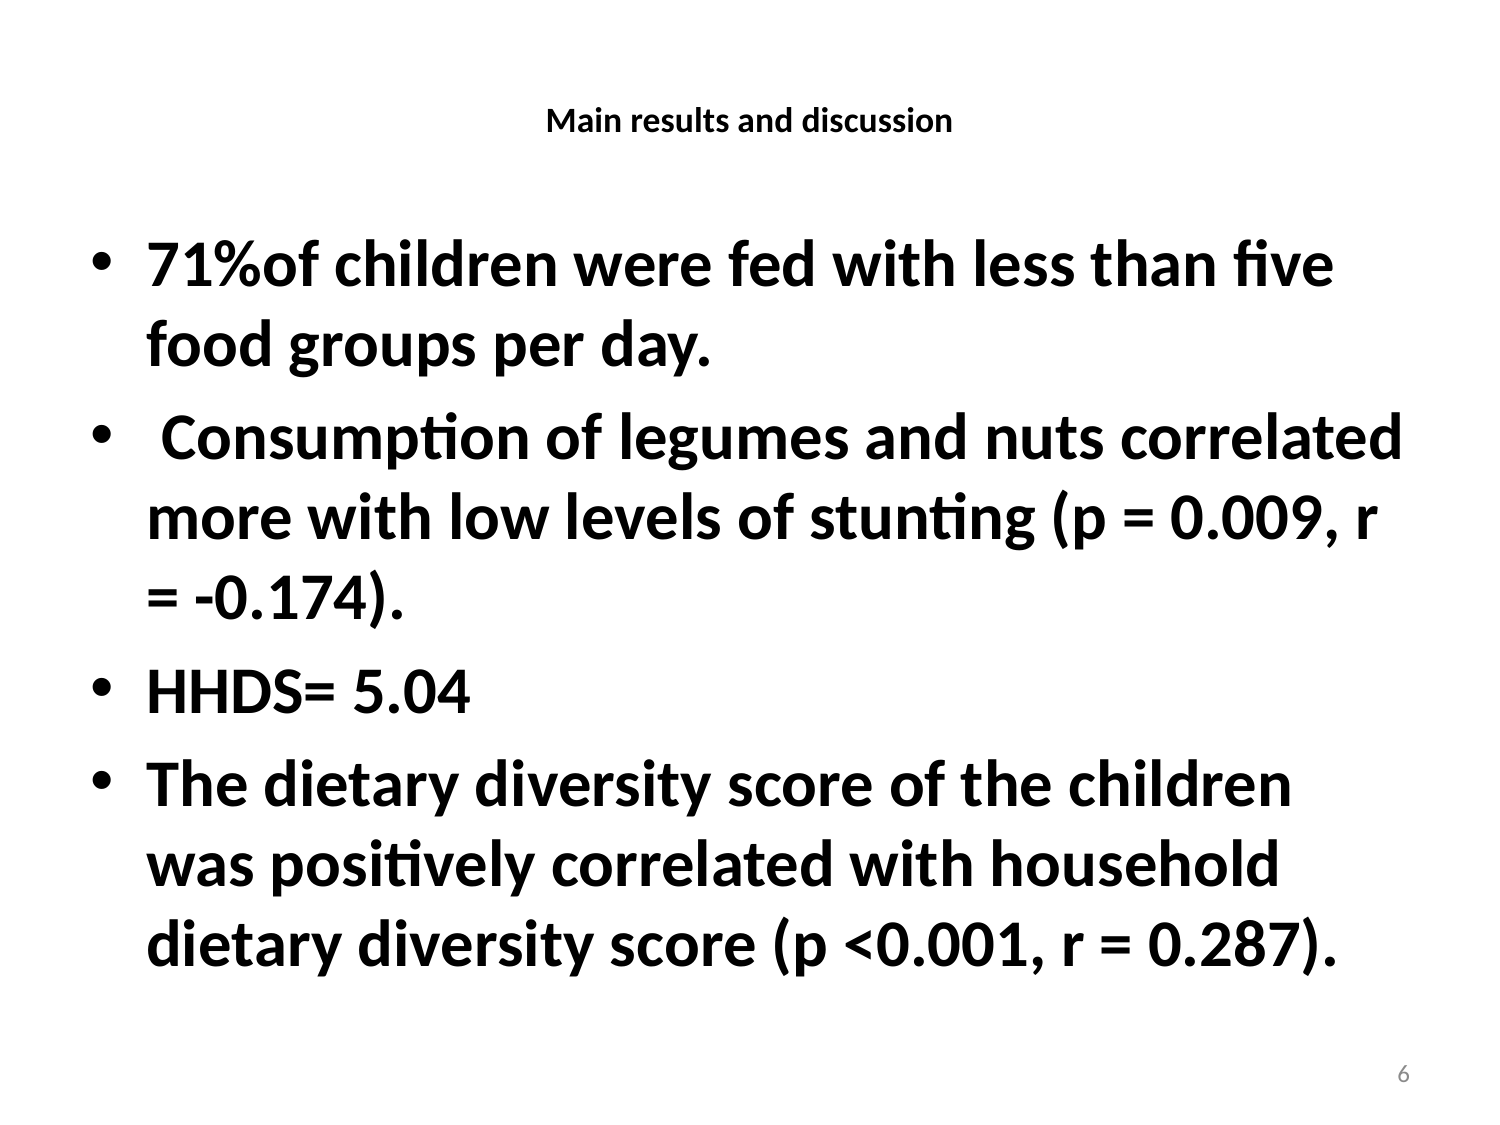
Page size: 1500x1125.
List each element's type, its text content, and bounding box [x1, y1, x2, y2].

list 71%of children were fed with less than five food groups per day. Consumption of legumes and nuts correlated more with low levels of stunting (p = 0.009, r = -0.174). HHDS= 5.04 The dietary diversity score of the children was positively correlated with household dietary diversity score (p <0.001, r = 0.287). [75, 212, 1425, 1005]
slide_number 6 [1074, 1042, 1425, 1103]
title Main results and discussion [75, 45, 1425, 188]
